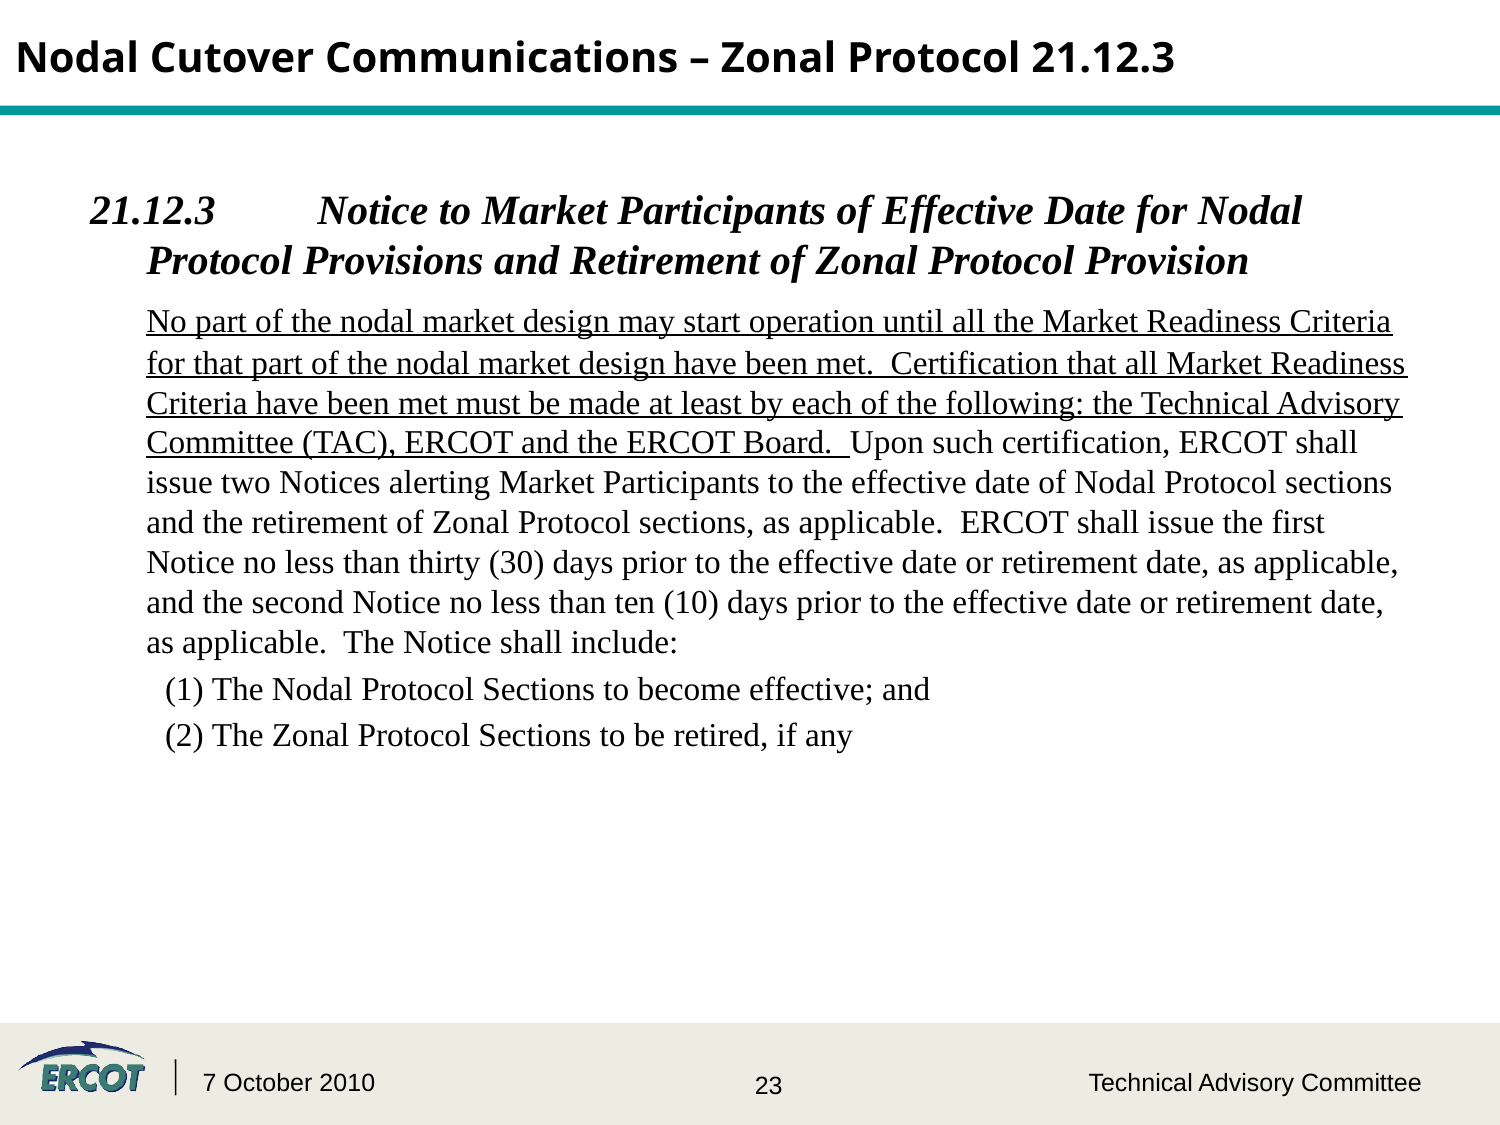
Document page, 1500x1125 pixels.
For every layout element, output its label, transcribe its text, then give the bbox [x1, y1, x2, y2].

list 21.12.3 Notice to Market Participants of Effective Date for Nodal Protocol Provisions and Retirement of Zonal Protocol Provision No part of the nodal market design may start operation until all the Market Readiness Criteria for that part of the nodal market design have been met. Certification that all Market Readiness Criteria have been met must be made at least by each of the following: the Technical Advisory Committee (TAC), ERCOT and the ERCOT Board. Upon such certification, ERCOT shall issue two Notices alerting Market Participants to the effective date of Nodal Protocol sections and the retirement of Zonal Protocol sections, as applicable. ERCOT shall issue the first Notice no less than thirty (30) days prior to the effective date or retirement date, as applicable, and the second Notice no less than ten (10) days prior to the effective date or retirement date, as applicable. The Notice shall include: (1) The Nodal Protocol Sections to become effective; and (2) The Zonal Protocol Sections to be retired, if any [74, 174, 1426, 951]
picture [10, 1031, 151, 1111]
title Nodal Cutover Communications – Zonal Protocol 21.12.3 [0, 0, 1451, 113]
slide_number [187, 1059, 538, 1125]
footer Technical Advisory Committee [1024, 1059, 1438, 1125]
